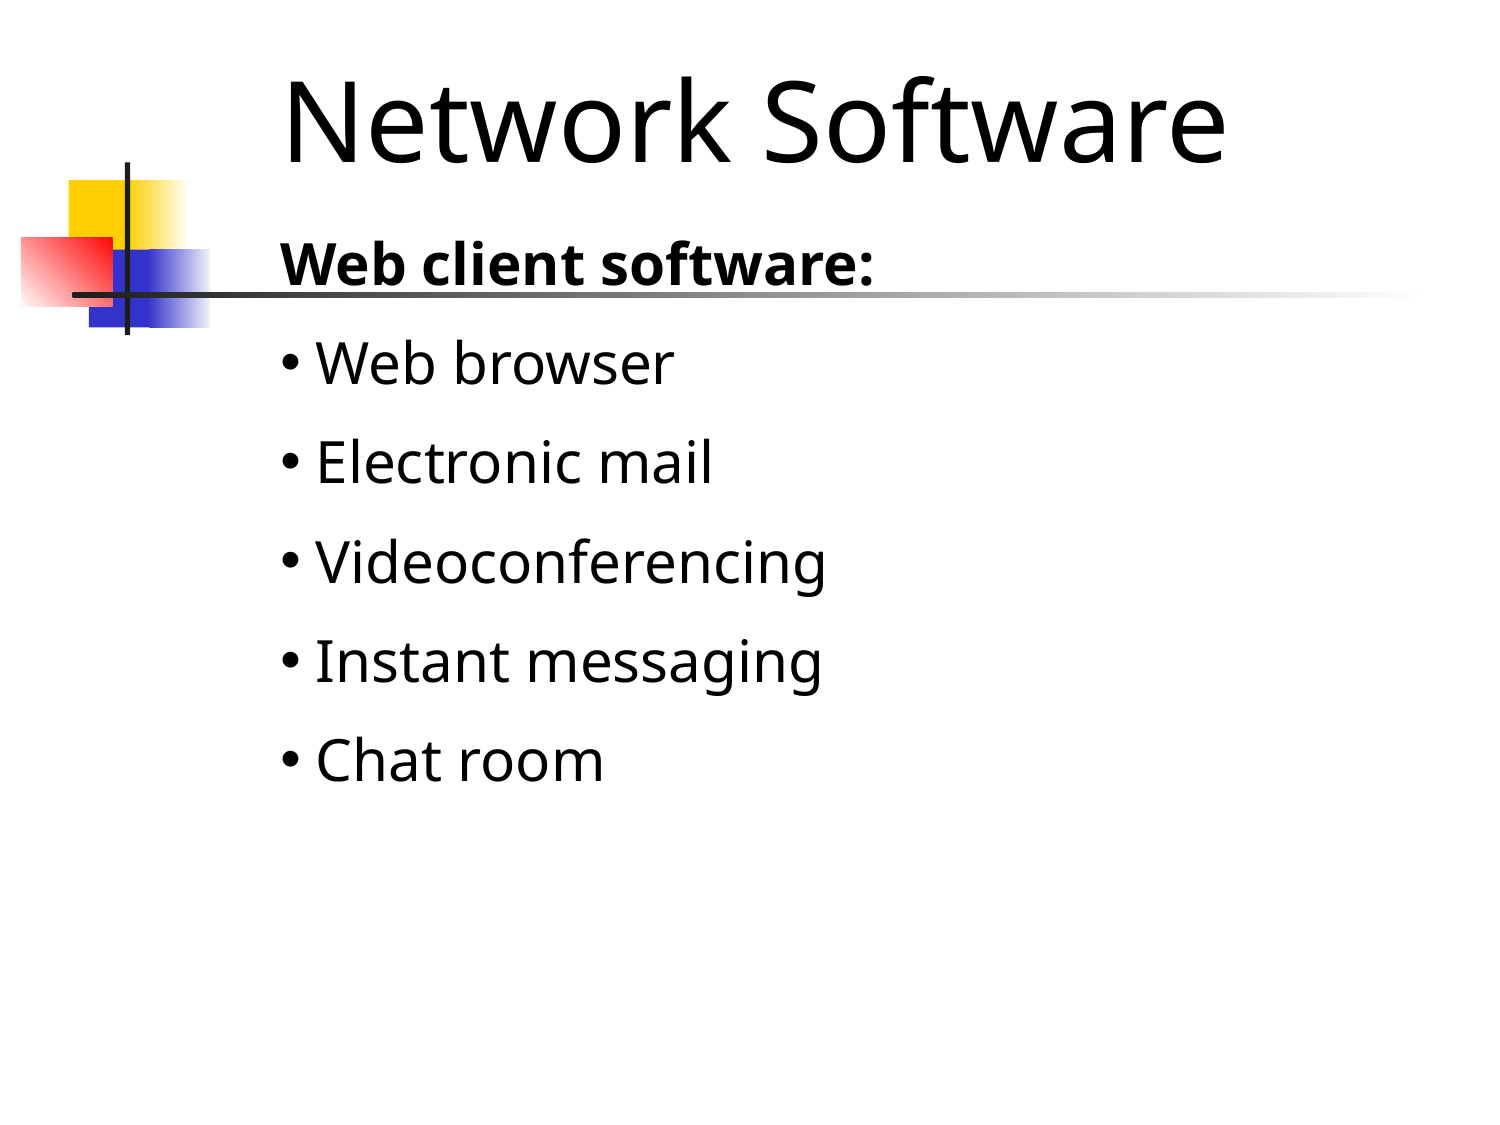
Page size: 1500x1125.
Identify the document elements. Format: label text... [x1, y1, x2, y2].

text_box Network Software [265, 42, 1329, 193]
text_box Web client software: Web browser Electronic mail Videoconferencing Instant messaging Chat room [265, 219, 1430, 999]
